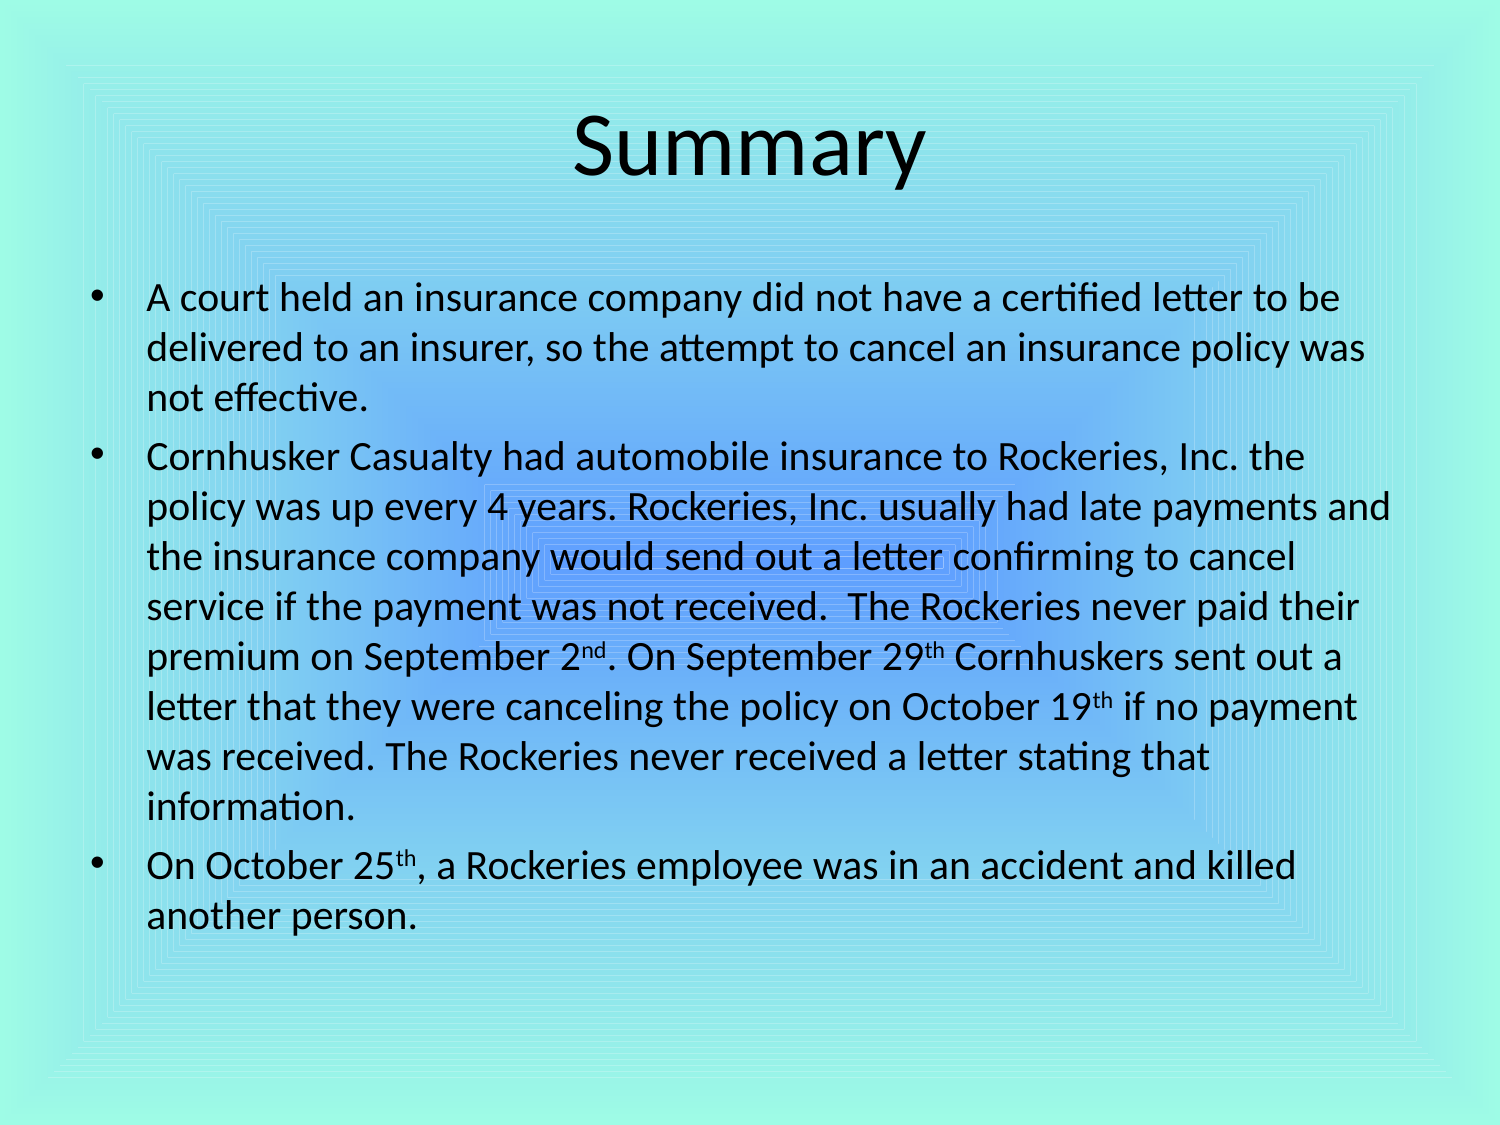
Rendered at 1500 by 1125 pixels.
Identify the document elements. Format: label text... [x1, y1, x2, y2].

title Summary [75, 45, 1425, 233]
list A court held an insurance company did not have a certified letter to be delivered to an insurer, so the attempt to cancel an insurance policy was not effective. Cornhusker Casualty had automobile insurance to Rockeries, Inc. the policy was up every 4 years. Rockeries, Inc. usually had late payments and the insurance company would send out a letter confirming to cancel service if the payment was not received. The Rockeries never paid their premium on September 2nd. On September 29th Cornhuskers sent out a letter that they were canceling the policy on October 19th if no payment was received. The Rockeries never received a letter stating that information. On October 25th, a Rockeries employee was in an accident and killed another person. [75, 262, 1425, 1005]
